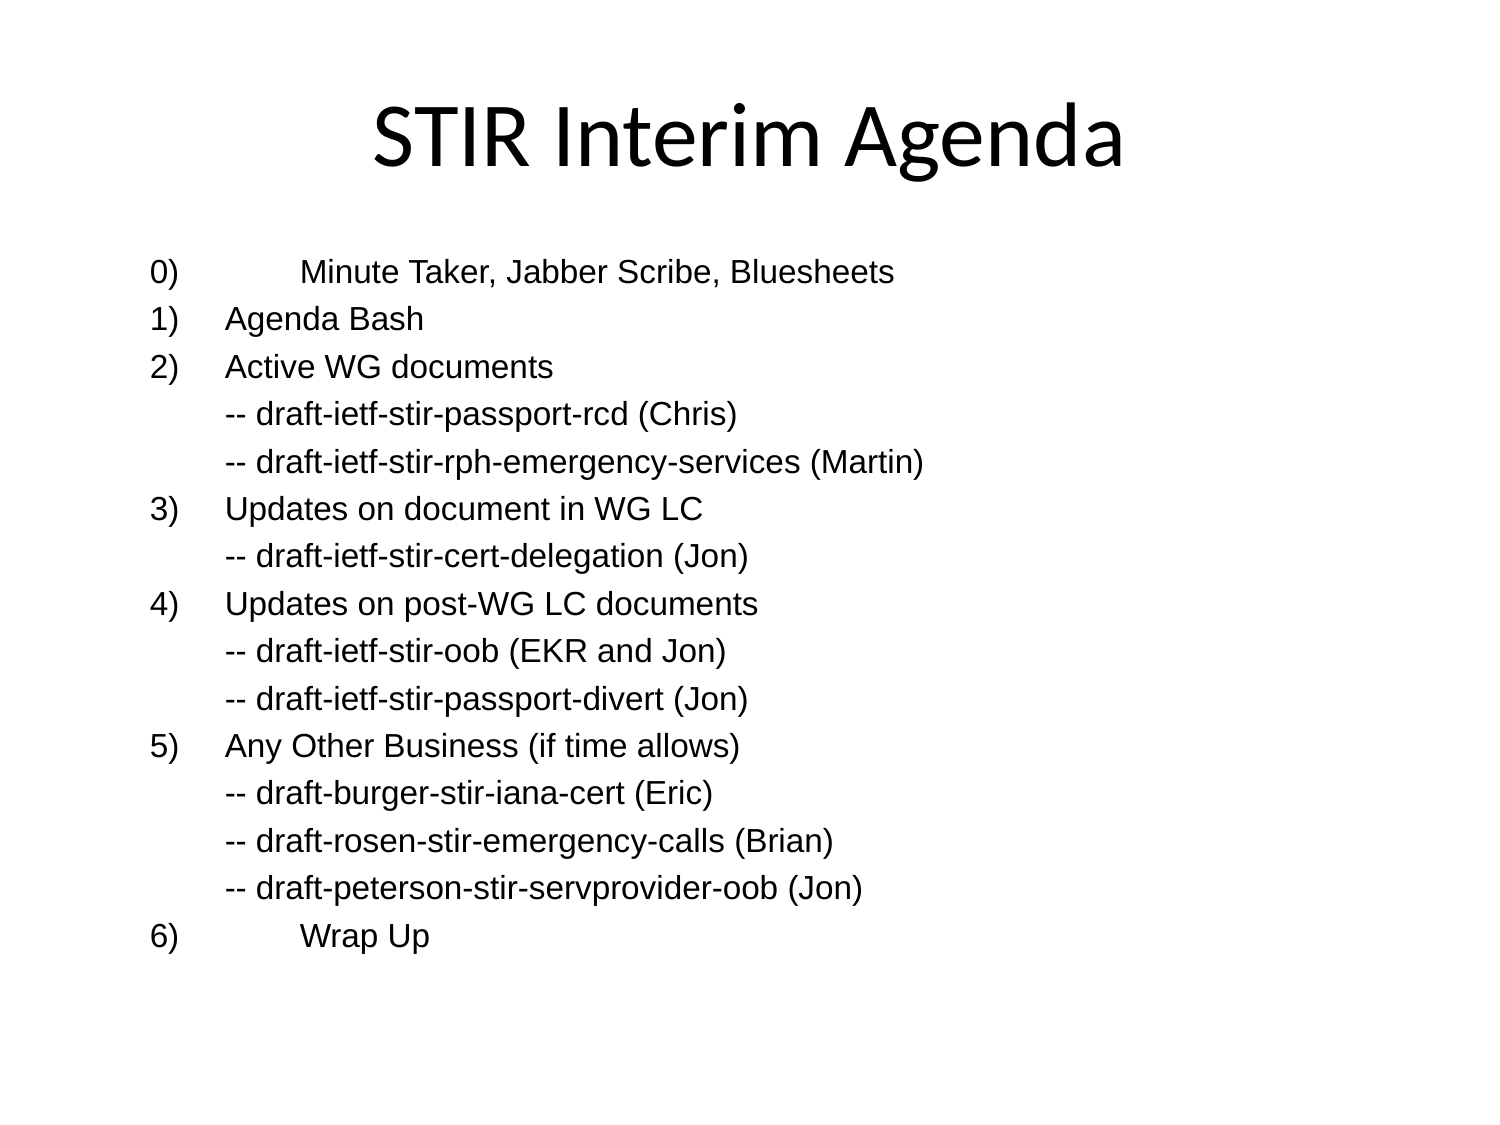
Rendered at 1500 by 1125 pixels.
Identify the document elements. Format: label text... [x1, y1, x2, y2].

text_box STIR Interim Agenda [74, 45, 1425, 215]
text_box 0) Minute Taker, Jabber Scribe, Bluesheets Agenda Bash Active WG documents -- draft-ietf-stir-passport-rcd (Chris) -- draft-ietf-stir-rph-emergency-services (Martin) Updates on document in WG LC -- draft-ietf-stir-cert-delegation (Jon) Updates on post-WG LC documents -- draft-ietf-stir-oob (EKR and Jon) -- draft-ietf-stir-passport-divert (Jon) Any Other Business (if time allows) -- draft-burger-stir-iana-cert (Eric) -- draft-rosen-stir-emergency-calls (Brian) -- draft-peterson-stir-servprovider-oob (Jon) 6) Wrap Up [60, 242, 1410, 1005]
